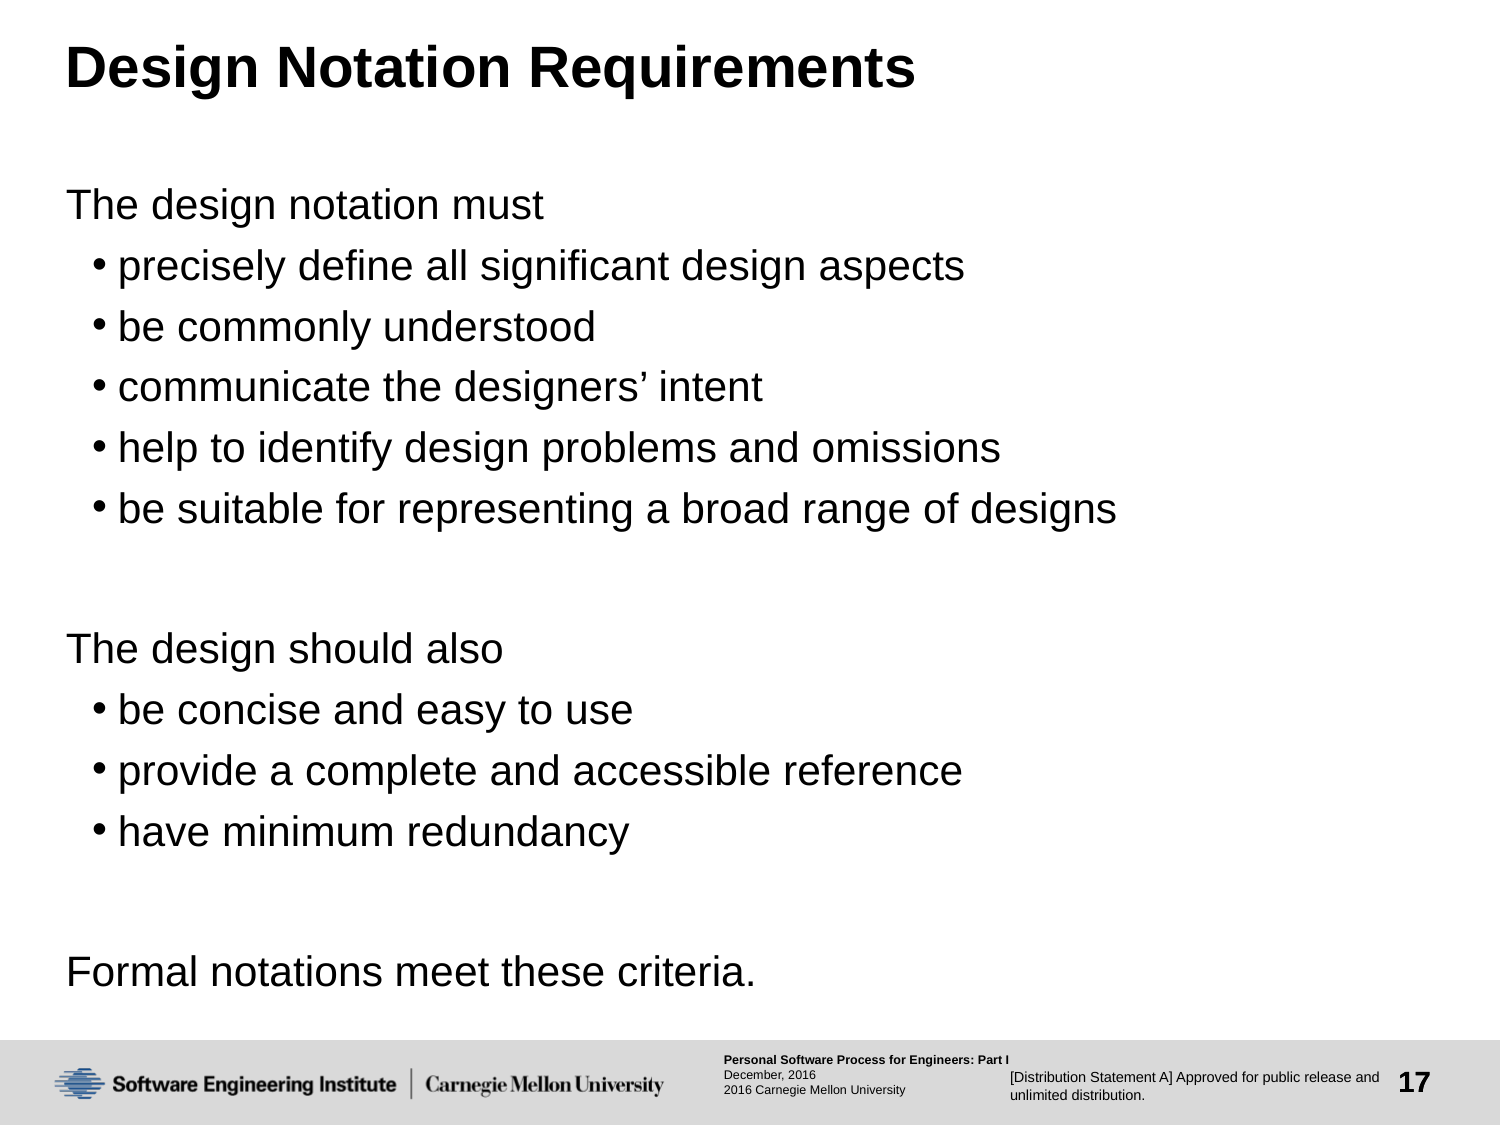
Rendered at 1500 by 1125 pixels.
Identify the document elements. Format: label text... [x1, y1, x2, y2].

title Design Notation Requirements [65, 37, 1313, 148]
picture [46, 1061, 673, 1104]
list The design notation must precisely define all significant design aspects be commonly understood communicate the designers’ intent help to identify design problems and omissions be suitable for representing a broad range of designs The design should also be concise and easy to use provide a complete and accessible reference have minimum redundancy Formal notations meet these criteria. [65, 177, 1431, 1000]
